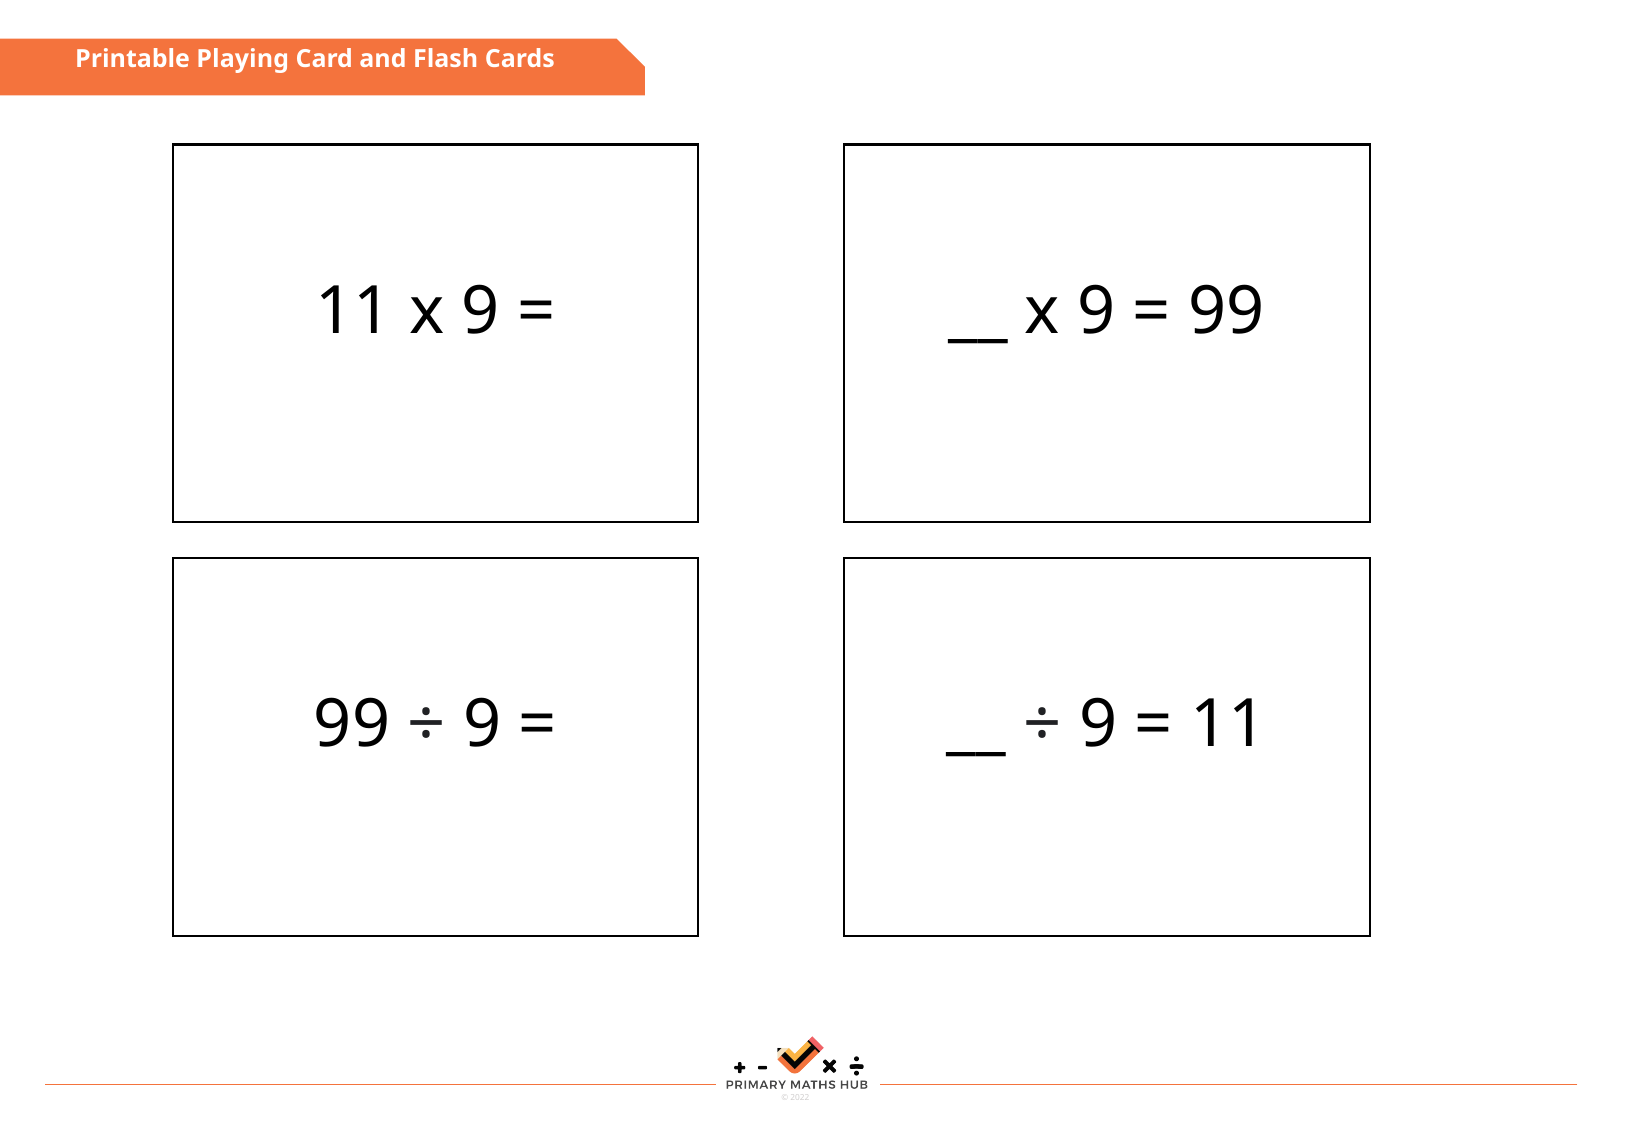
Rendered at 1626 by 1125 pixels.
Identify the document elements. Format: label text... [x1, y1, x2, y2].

text_box [843, 143, 1371, 523]
text_box [172, 768, 699, 937]
text_box Printable Playing Card and Flash Cards [0, 37, 646, 97]
picture [722, 1034, 872, 1094]
text_box 11 x 9 = [172, 259, 699, 355]
text_box 99 ÷ 9 = [172, 672, 699, 768]
text_box [172, 557, 699, 672]
text_box [172, 143, 699, 259]
text_box __ ÷ 9 = 11 [844, 672, 1370, 768]
text_box __ x 9 = 99 [844, 259, 1370, 355]
text_box [843, 557, 1371, 937]
text_box © 2022 [720, 1084, 870, 1110]
text_box [172, 355, 699, 523]
